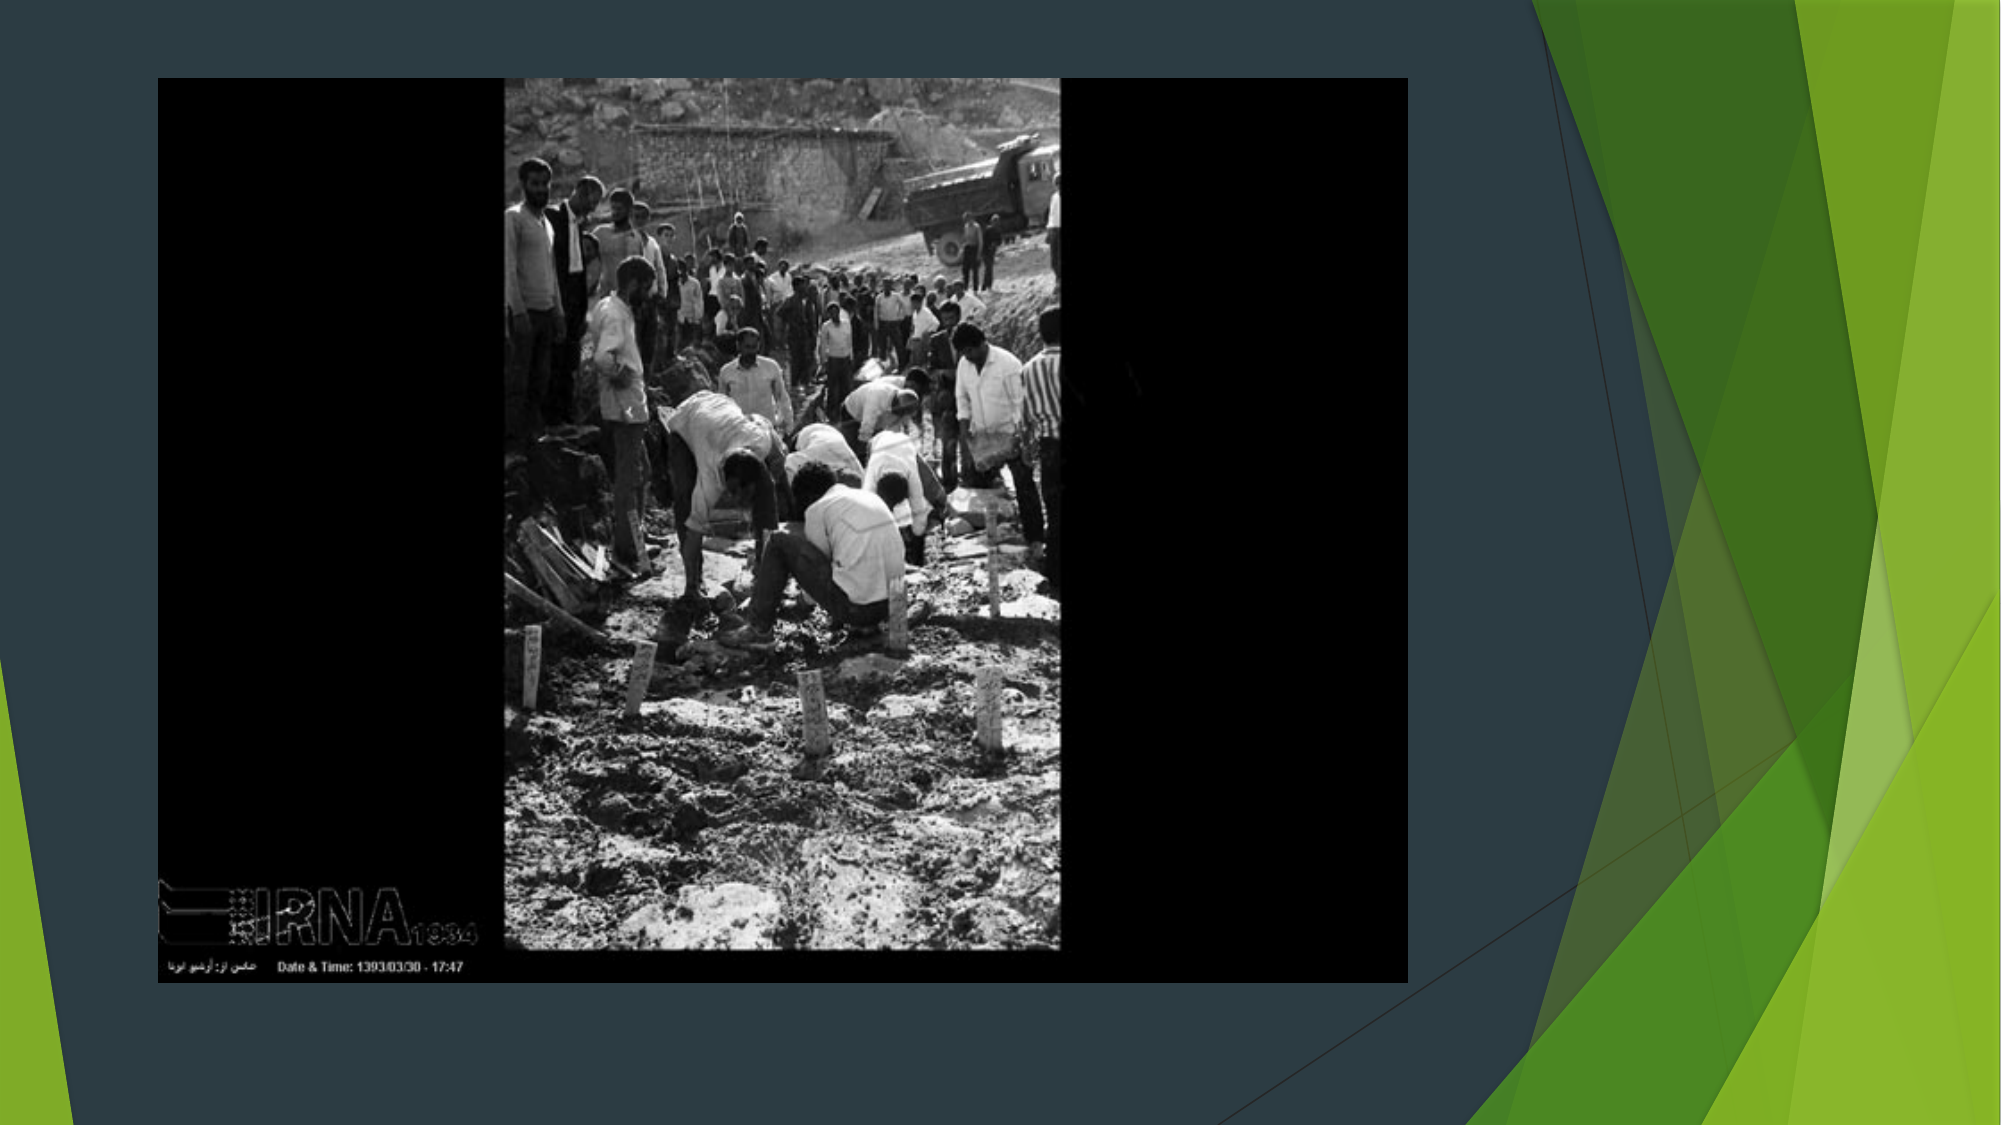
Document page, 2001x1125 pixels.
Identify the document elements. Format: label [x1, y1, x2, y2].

list [158, 77, 1409, 983]
